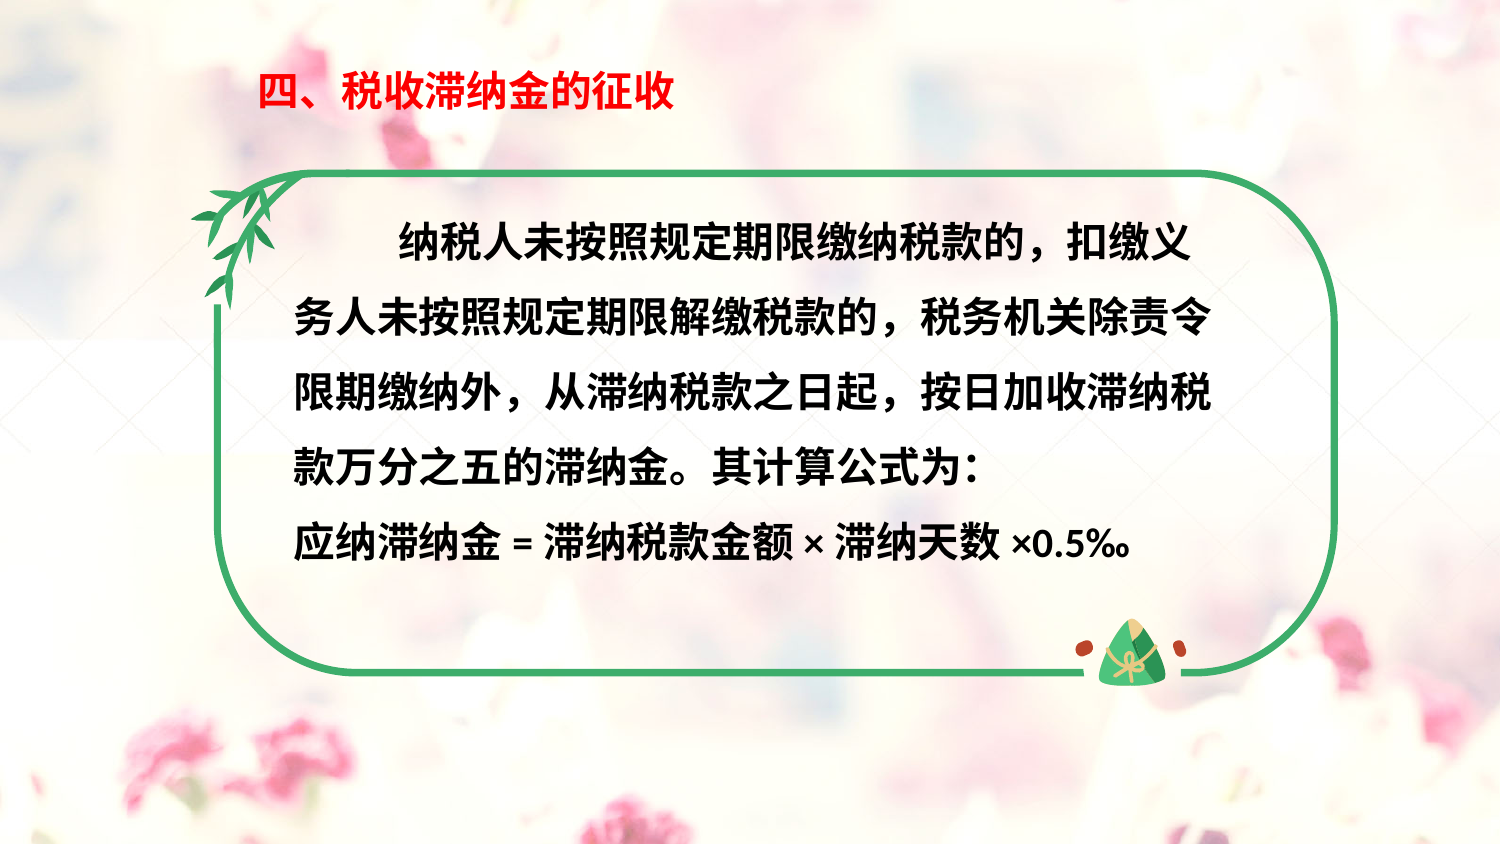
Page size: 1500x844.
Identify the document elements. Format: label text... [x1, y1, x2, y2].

text_box 四、税收滞纳金的征收 [147, 31, 1135, 197]
picture [0, 0, 1500, 844]
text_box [190, 169, 1338, 695]
